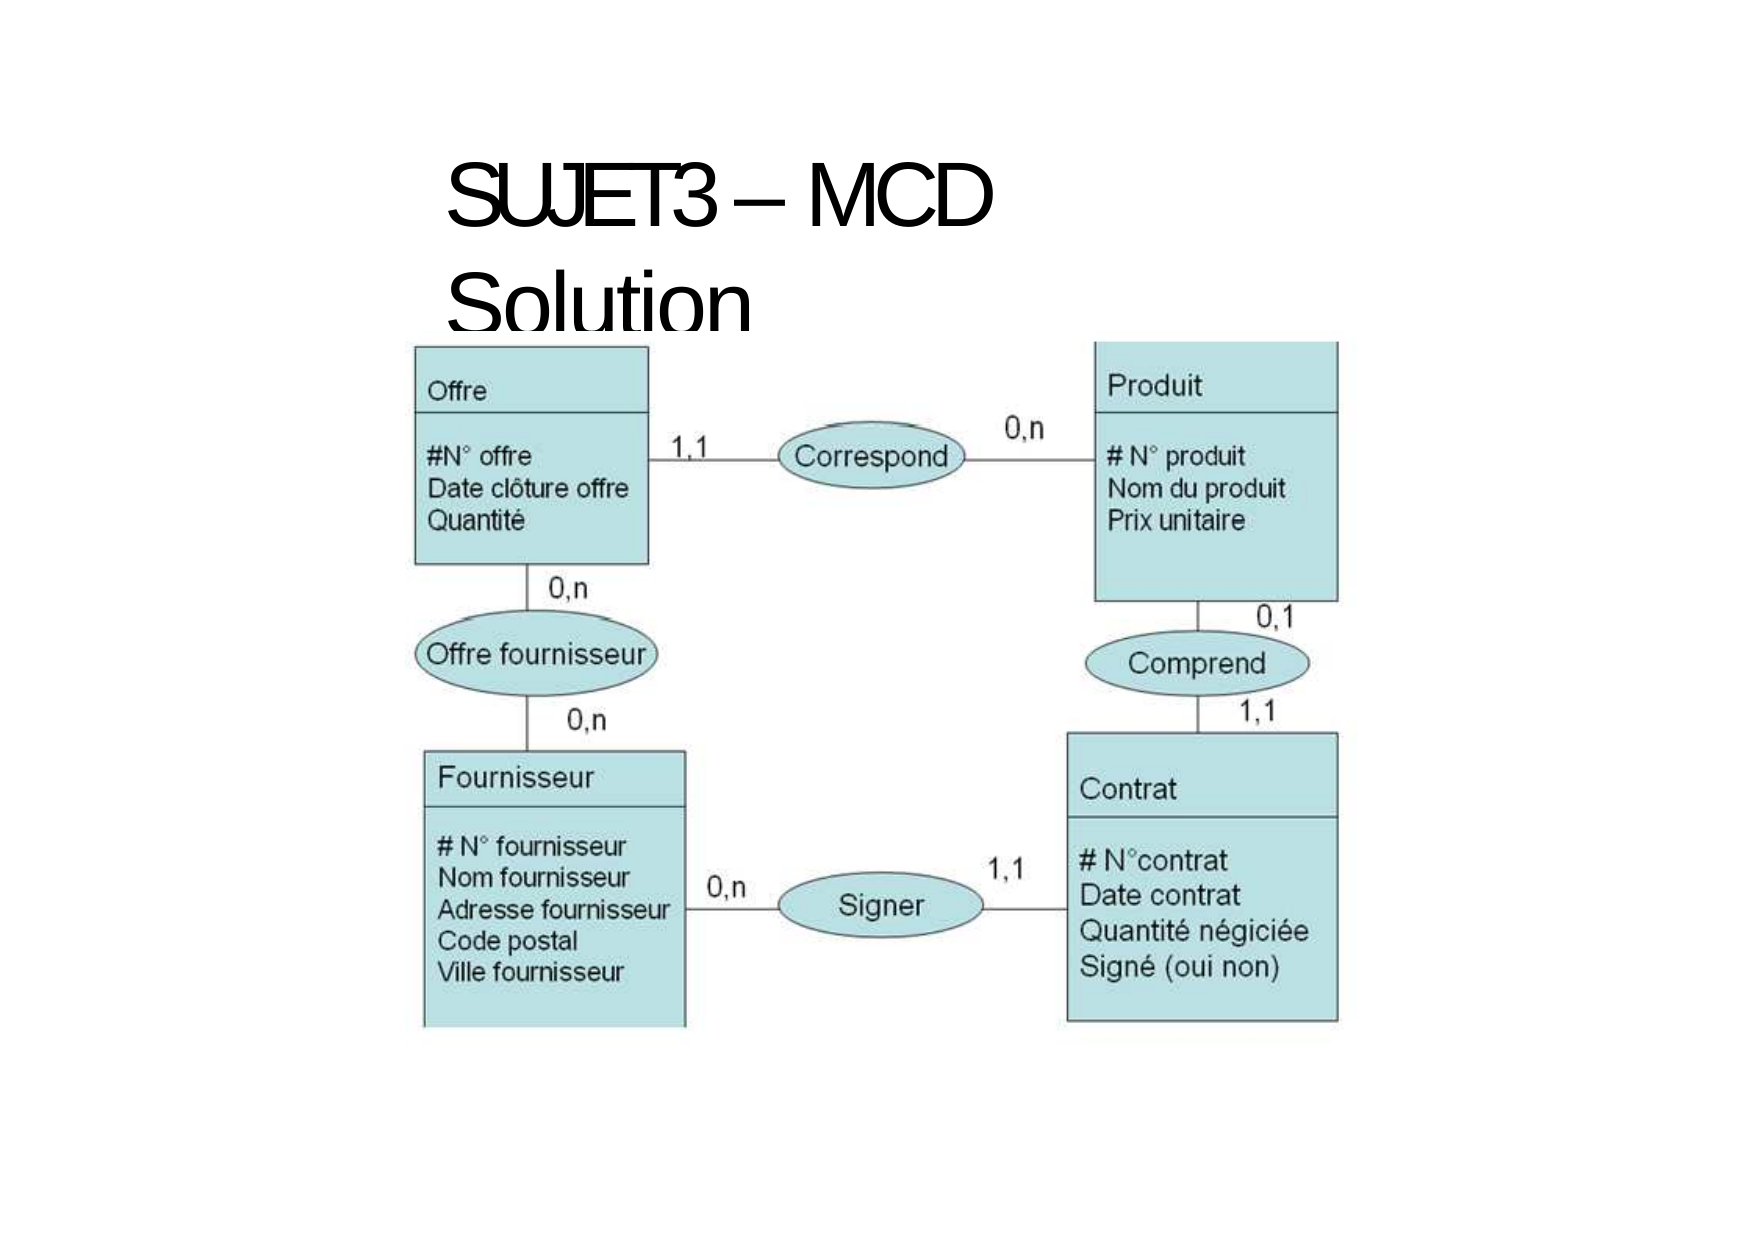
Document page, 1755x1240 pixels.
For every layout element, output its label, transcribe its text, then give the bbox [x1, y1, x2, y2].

text_box [379, 331, 1375, 1051]
title SUJET3 – MCD Solution [442, 132, 1311, 331]
